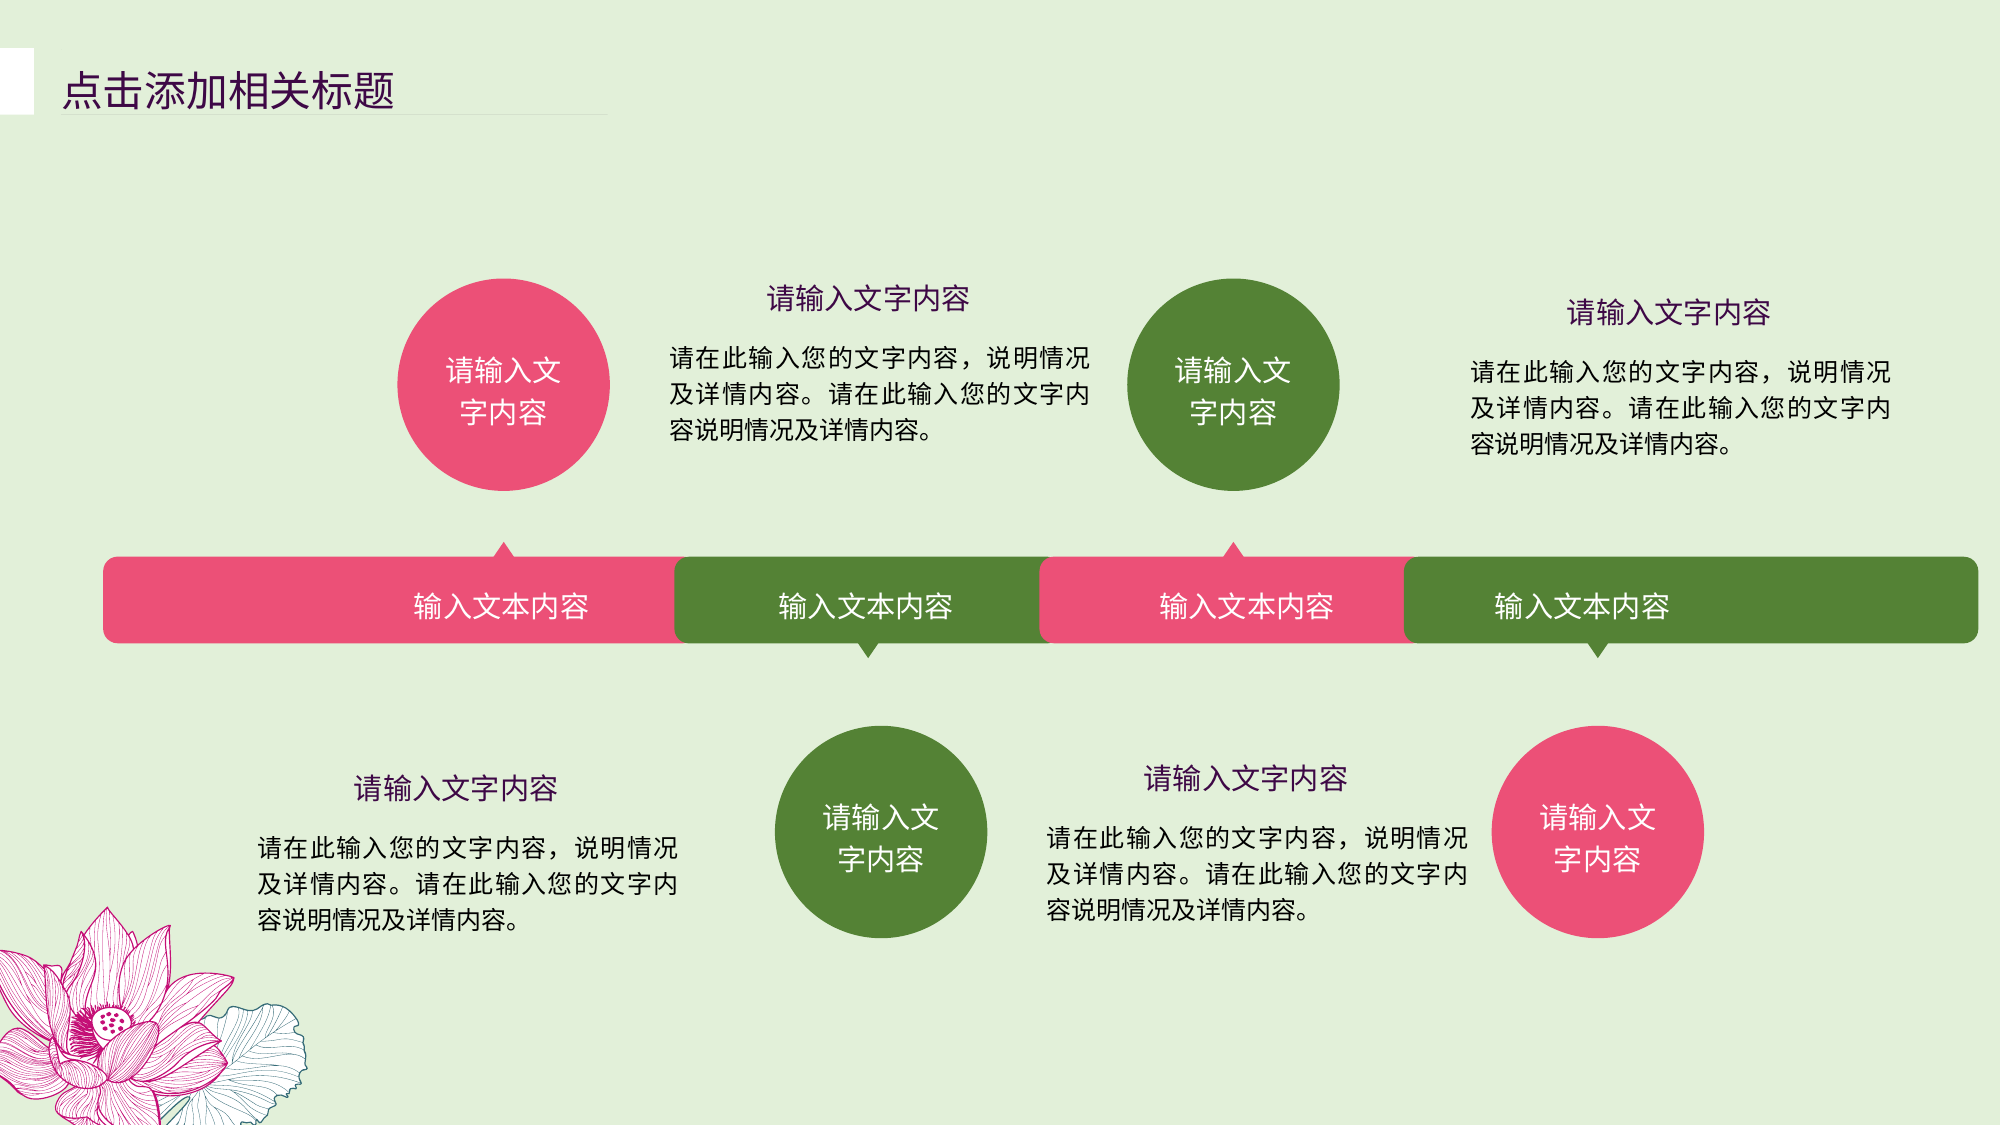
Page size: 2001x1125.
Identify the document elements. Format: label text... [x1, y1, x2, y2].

text_box [1491, 725, 1705, 939]
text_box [1403, 556, 1979, 659]
text_box 请输入文字内容 [338, 755, 599, 809]
text_box [397, 278, 610, 491]
text_box 请在此输入您的文字内容，说明情况及详情内容。请在此输入您的文字内容说明情况及详情内容。 [1031, 808, 1485, 946]
text_box 请输入文字内容 [1171, 345, 1296, 430]
text_box 请输入文字内容 [441, 345, 567, 430]
picture [0, 906, 308, 1125]
text_box 请在此输入您的文字内容，说明情况及详情内容。请在此输入您的文字内容说明情况及详情内容。 [1454, 342, 1909, 480]
text_box 请在此输入您的文字内容，说明情况及详情内容。请在此输入您的文字内容说明情况及详情内容。 [241, 818, 696, 956]
text_box 请输入文字内容 [818, 792, 944, 877]
text_box 请输入文字内容 [1550, 279, 1812, 333]
text_box [1127, 278, 1340, 491]
text_box [0, 47, 35, 116]
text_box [103, 541, 698, 644]
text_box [1039, 541, 1428, 644]
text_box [674, 556, 1063, 659]
text_box [774, 725, 988, 939]
text_box 请在此输入您的文字内容，说明情况及详情内容。请在此输入您的文字内容说明情况及详情内容。 [653, 328, 1108, 466]
text_box 请输入文字内容 [1535, 792, 1661, 877]
text_box 请输入文字内容 [1127, 745, 1389, 800]
text_box 请输入文字内容 [750, 265, 1011, 319]
